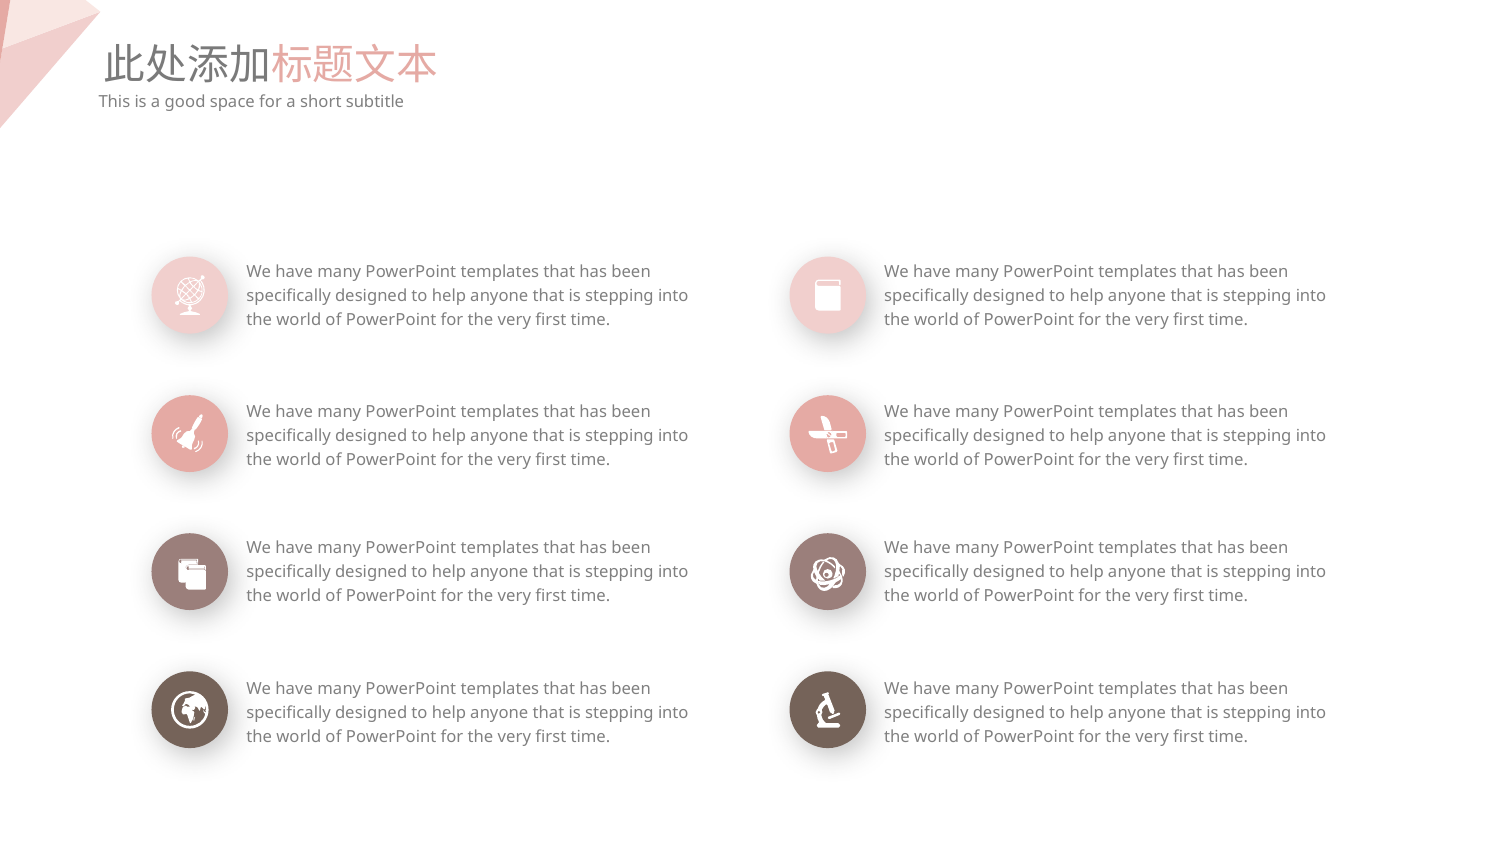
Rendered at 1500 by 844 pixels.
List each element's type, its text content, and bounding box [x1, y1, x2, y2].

text_box We have many PowerPoint templates that has been specifically designed to help anyone that is stepping into the world of PowerPoint for the very first time. [884, 673, 1345, 746]
text_box [149, 254, 231, 336]
text_box This is a good space for a short subtitle [104, 83, 420, 119]
text_box We have many PowerPoint templates that has been specifically designed to help anyone that is stepping into the world of PowerPoint for the very first time. [246, 396, 708, 469]
text_box [787, 393, 869, 475]
text_box We have many PowerPoint templates that has been specifically designed to help anyone that is stepping into the world of PowerPoint for the very first time. [246, 532, 708, 605]
text_box [193, 440, 203, 453]
text_box [787, 254, 869, 336]
text_box 此处添加标题文本 [104, 30, 454, 95]
text_box [149, 531, 231, 613]
text_box We have many PowerPoint templates that has been specifically designed to help anyone that is stepping into the world of PowerPoint for the very first time. [884, 256, 1345, 329]
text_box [174, 274, 207, 316]
text_box [171, 691, 209, 729]
text_box [815, 279, 841, 311]
text_box [787, 531, 869, 613]
text_box [810, 557, 845, 591]
text_box [178, 558, 206, 590]
text_box We have many PowerPoint templates that has been specifically designed to help anyone that is stepping into the world of PowerPoint for the very first time. [246, 256, 708, 329]
text_box [172, 414, 203, 450]
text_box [807, 415, 848, 454]
text_box [815, 692, 841, 728]
text_box [787, 669, 869, 751]
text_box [0, 0, 101, 131]
text_box We have many PowerPoint templates that has been specifically designed to help anyone that is stepping into the world of PowerPoint for the very first time. [246, 673, 708, 746]
text_box [149, 393, 231, 475]
text_box [149, 669, 231, 751]
text_box We have many PowerPoint templates that has been specifically designed to help anyone that is stepping into the world of PowerPoint for the very first time. [884, 532, 1345, 605]
text_box We have many PowerPoint templates that has been specifically designed to help anyone that is stepping into the world of PowerPoint for the very first time. [884, 396, 1345, 469]
